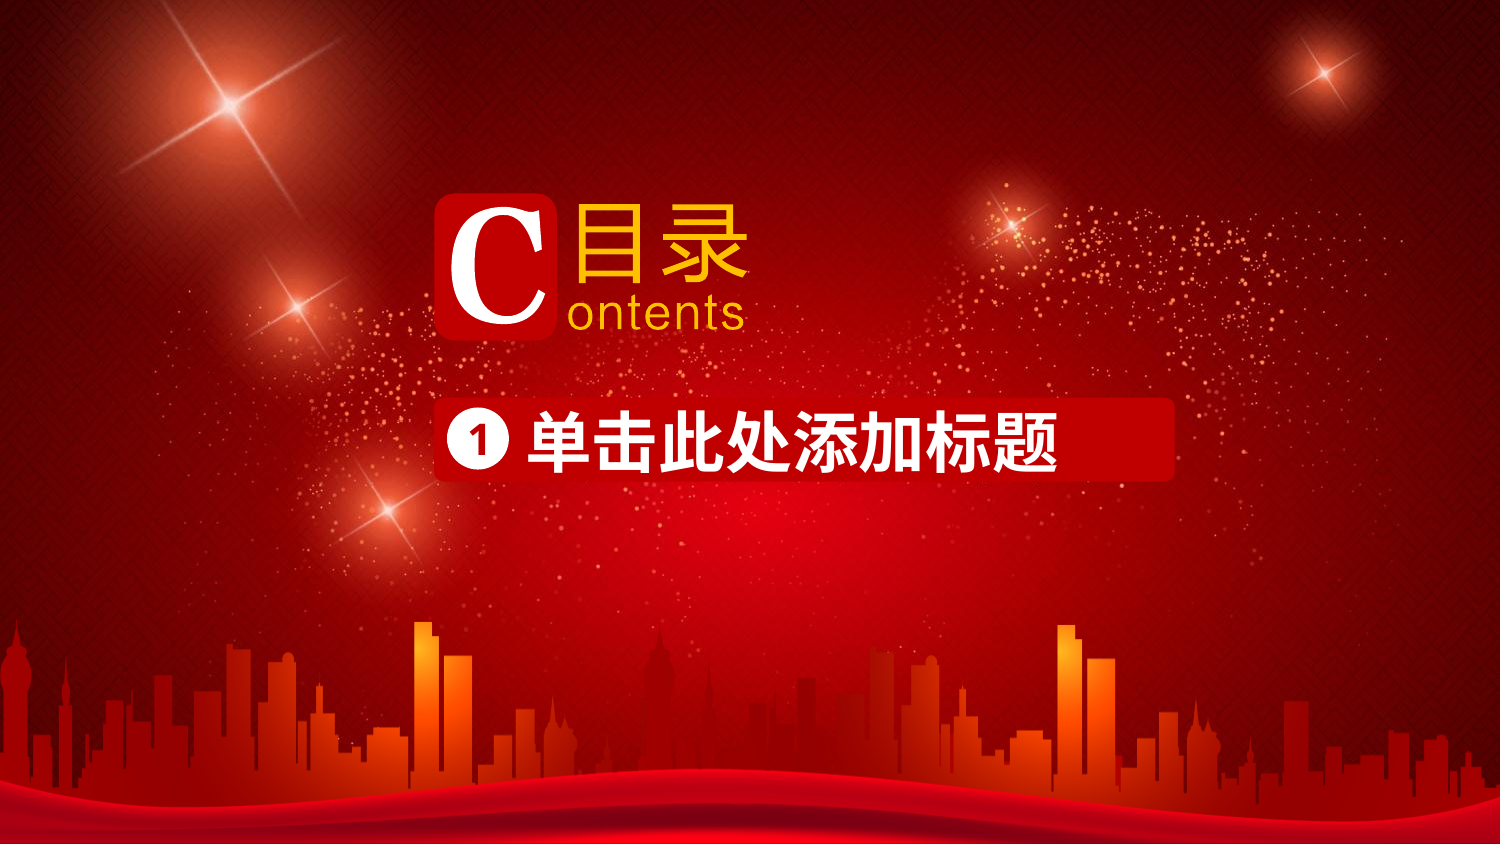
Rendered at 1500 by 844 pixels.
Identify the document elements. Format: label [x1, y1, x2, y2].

picture [0, 0, 1500, 844]
text_box [446, 404, 509, 473]
